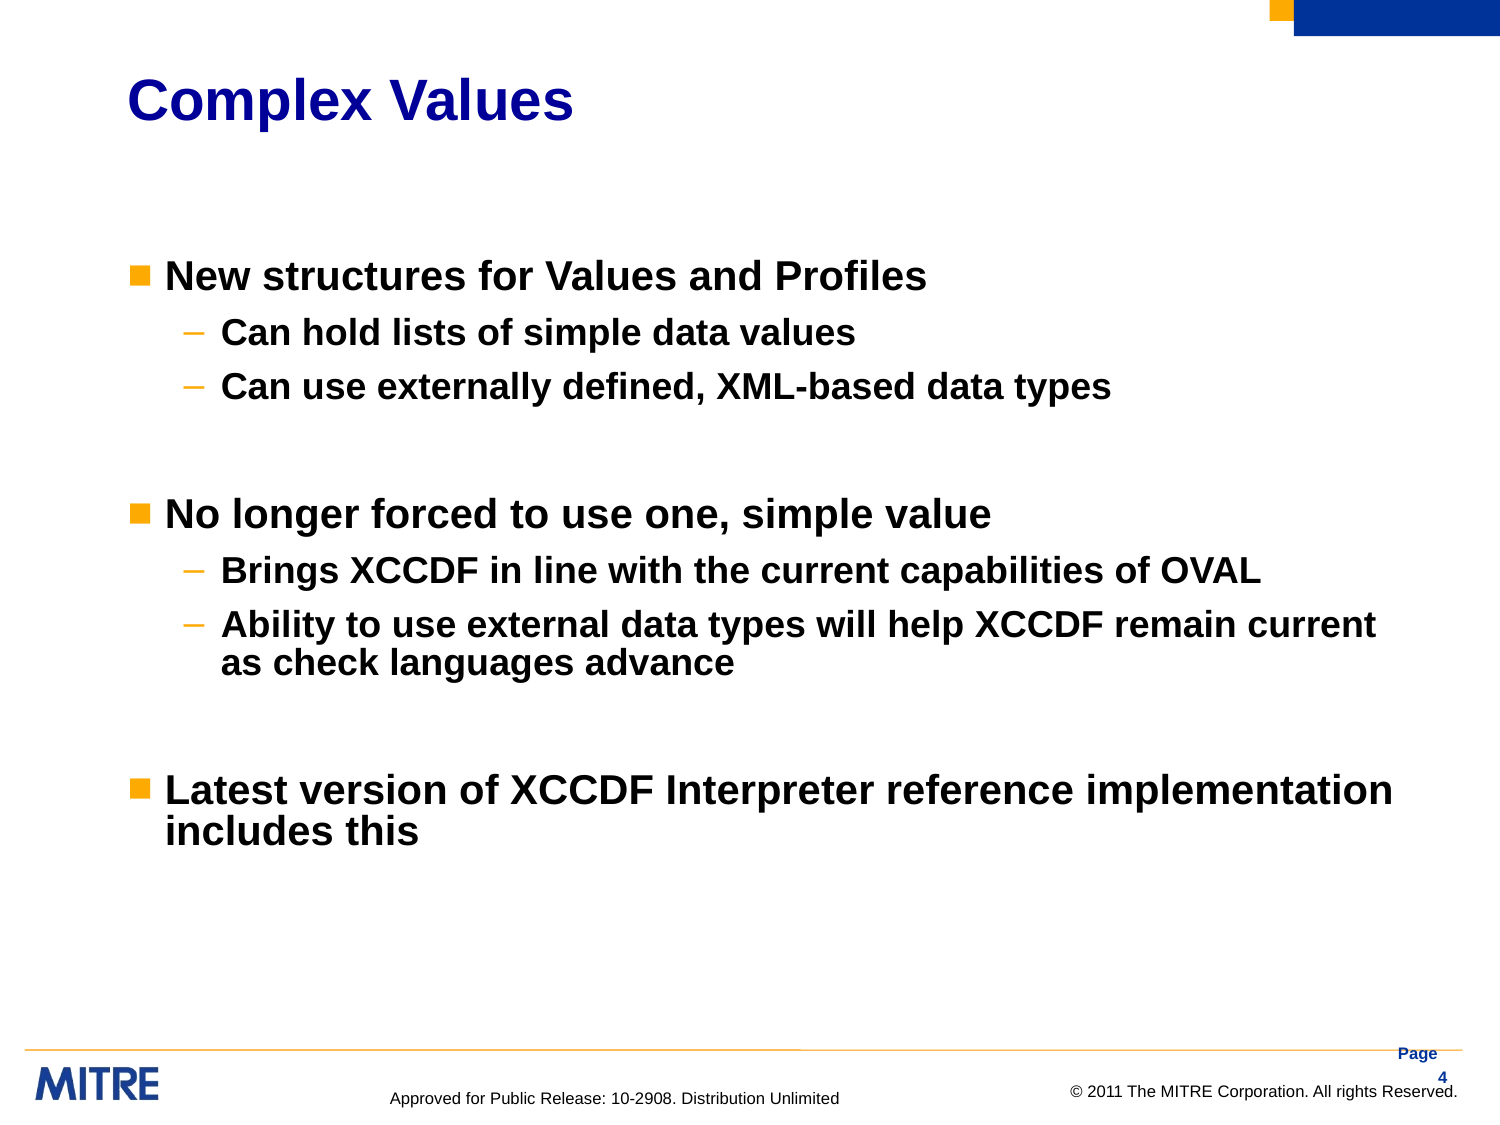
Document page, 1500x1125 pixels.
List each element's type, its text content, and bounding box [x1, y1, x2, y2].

title Complex Values [112, 62, 1288, 151]
slide_number Page 4 [1374, 1049, 1463, 1076]
list New structures for Values and Profiles Can hold lists of simple data values Can use externally defined, XML-based data types No longer forced to use one, simple value Brings XCCDF in line with the current capabilities of OVAL Ability to use external data types will help XCCDF remain current as check languages advance Latest version of XCCDF Interpreter reference implementation includes this [112, 249, 1426, 1063]
picture [30, 1064, 163, 1106]
